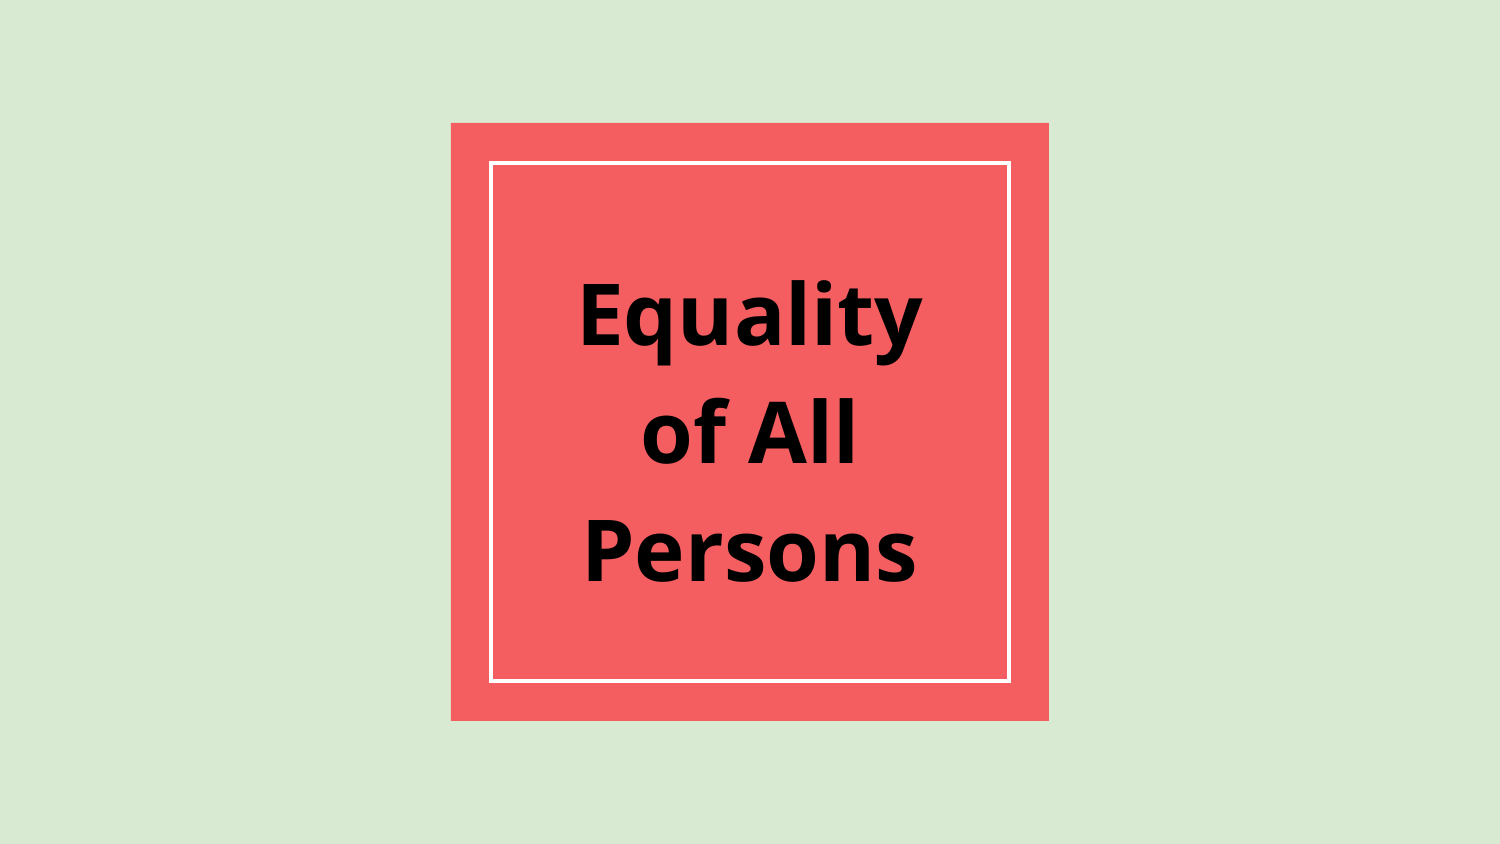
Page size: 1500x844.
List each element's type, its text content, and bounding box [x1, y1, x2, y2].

title Equality of All Persons [507, 291, 993, 552]
